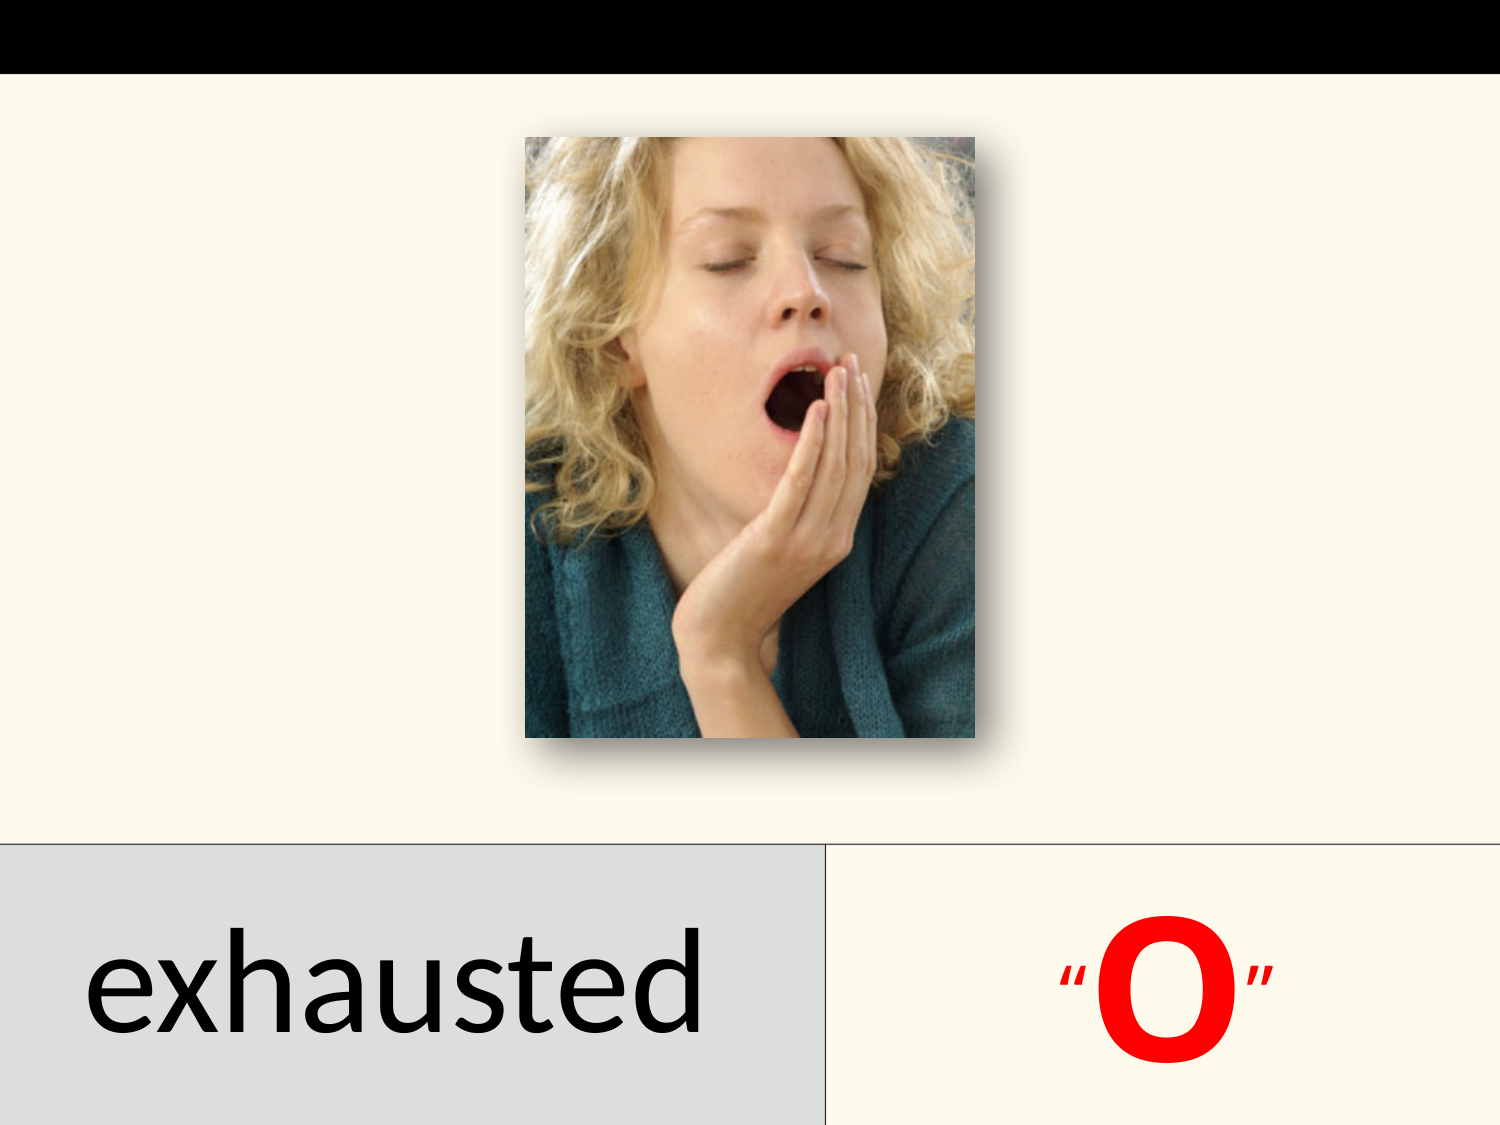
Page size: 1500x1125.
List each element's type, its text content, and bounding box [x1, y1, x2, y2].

picture [0, 0, 1500, 1125]
list exhausted [68, 875, 782, 1079]
text_box “O” [1044, 854, 1289, 1109]
